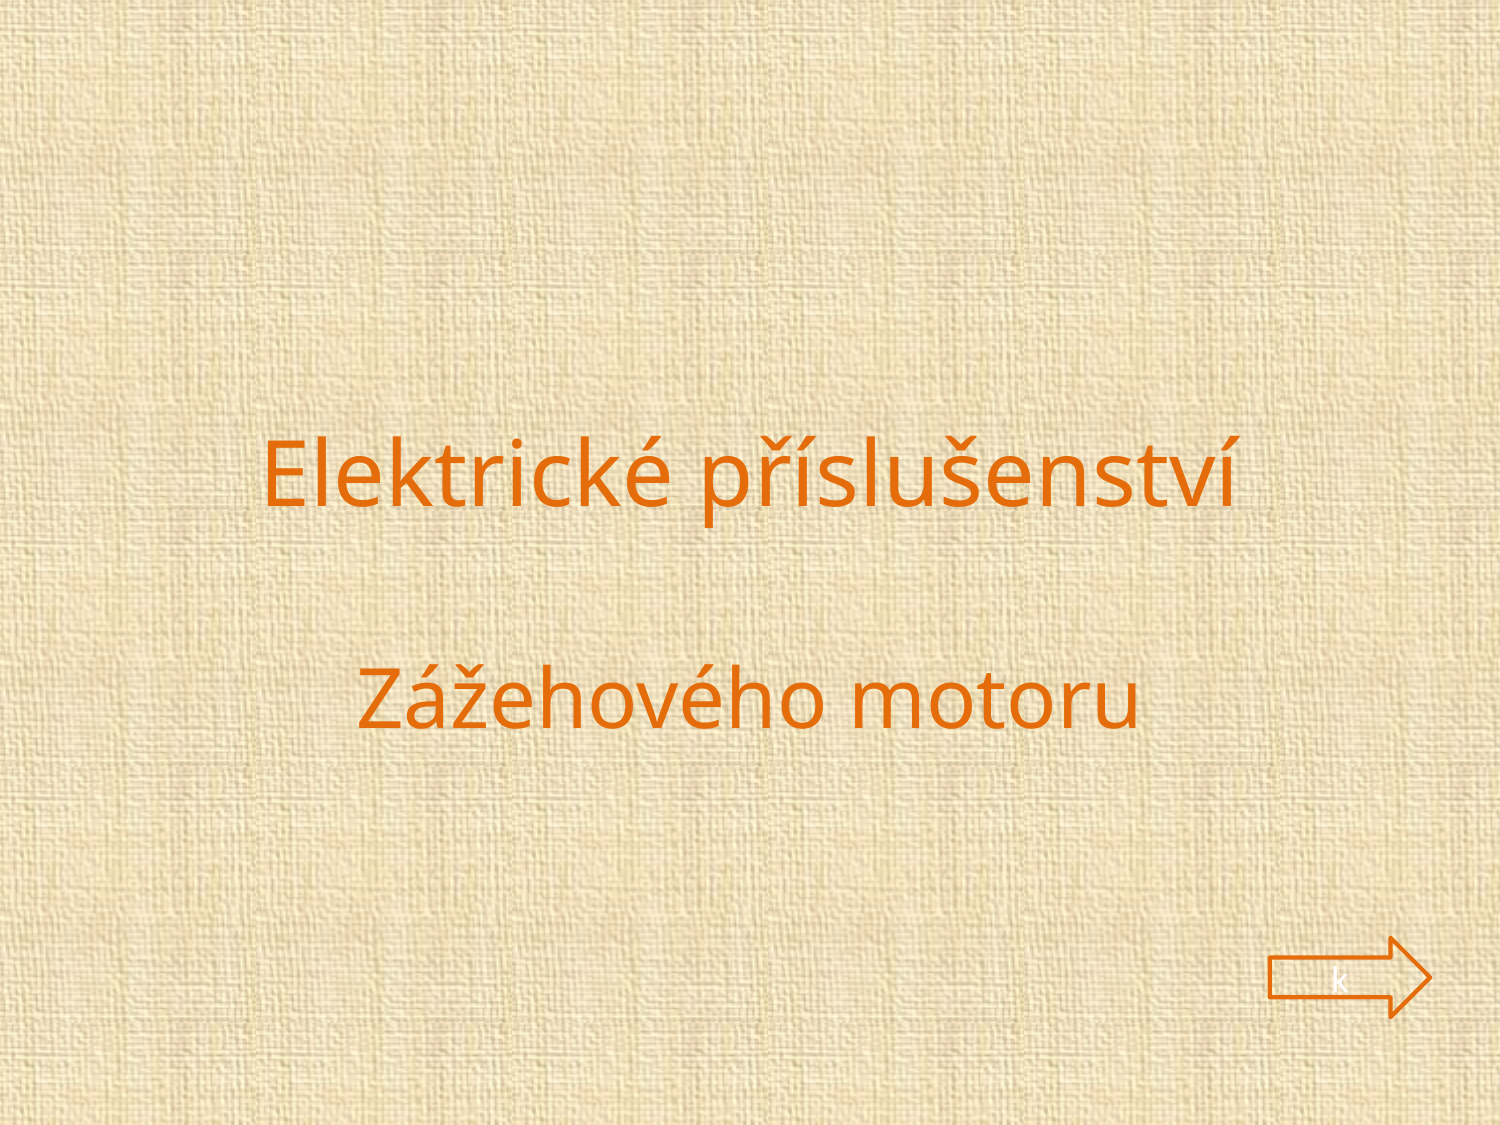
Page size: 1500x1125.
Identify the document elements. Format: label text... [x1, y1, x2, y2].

title Elektrické příslušenství [112, 349, 1388, 591]
text_box k [1267, 935, 1433, 1020]
subtitle Zážehového motoru [225, 637, 1275, 925]
